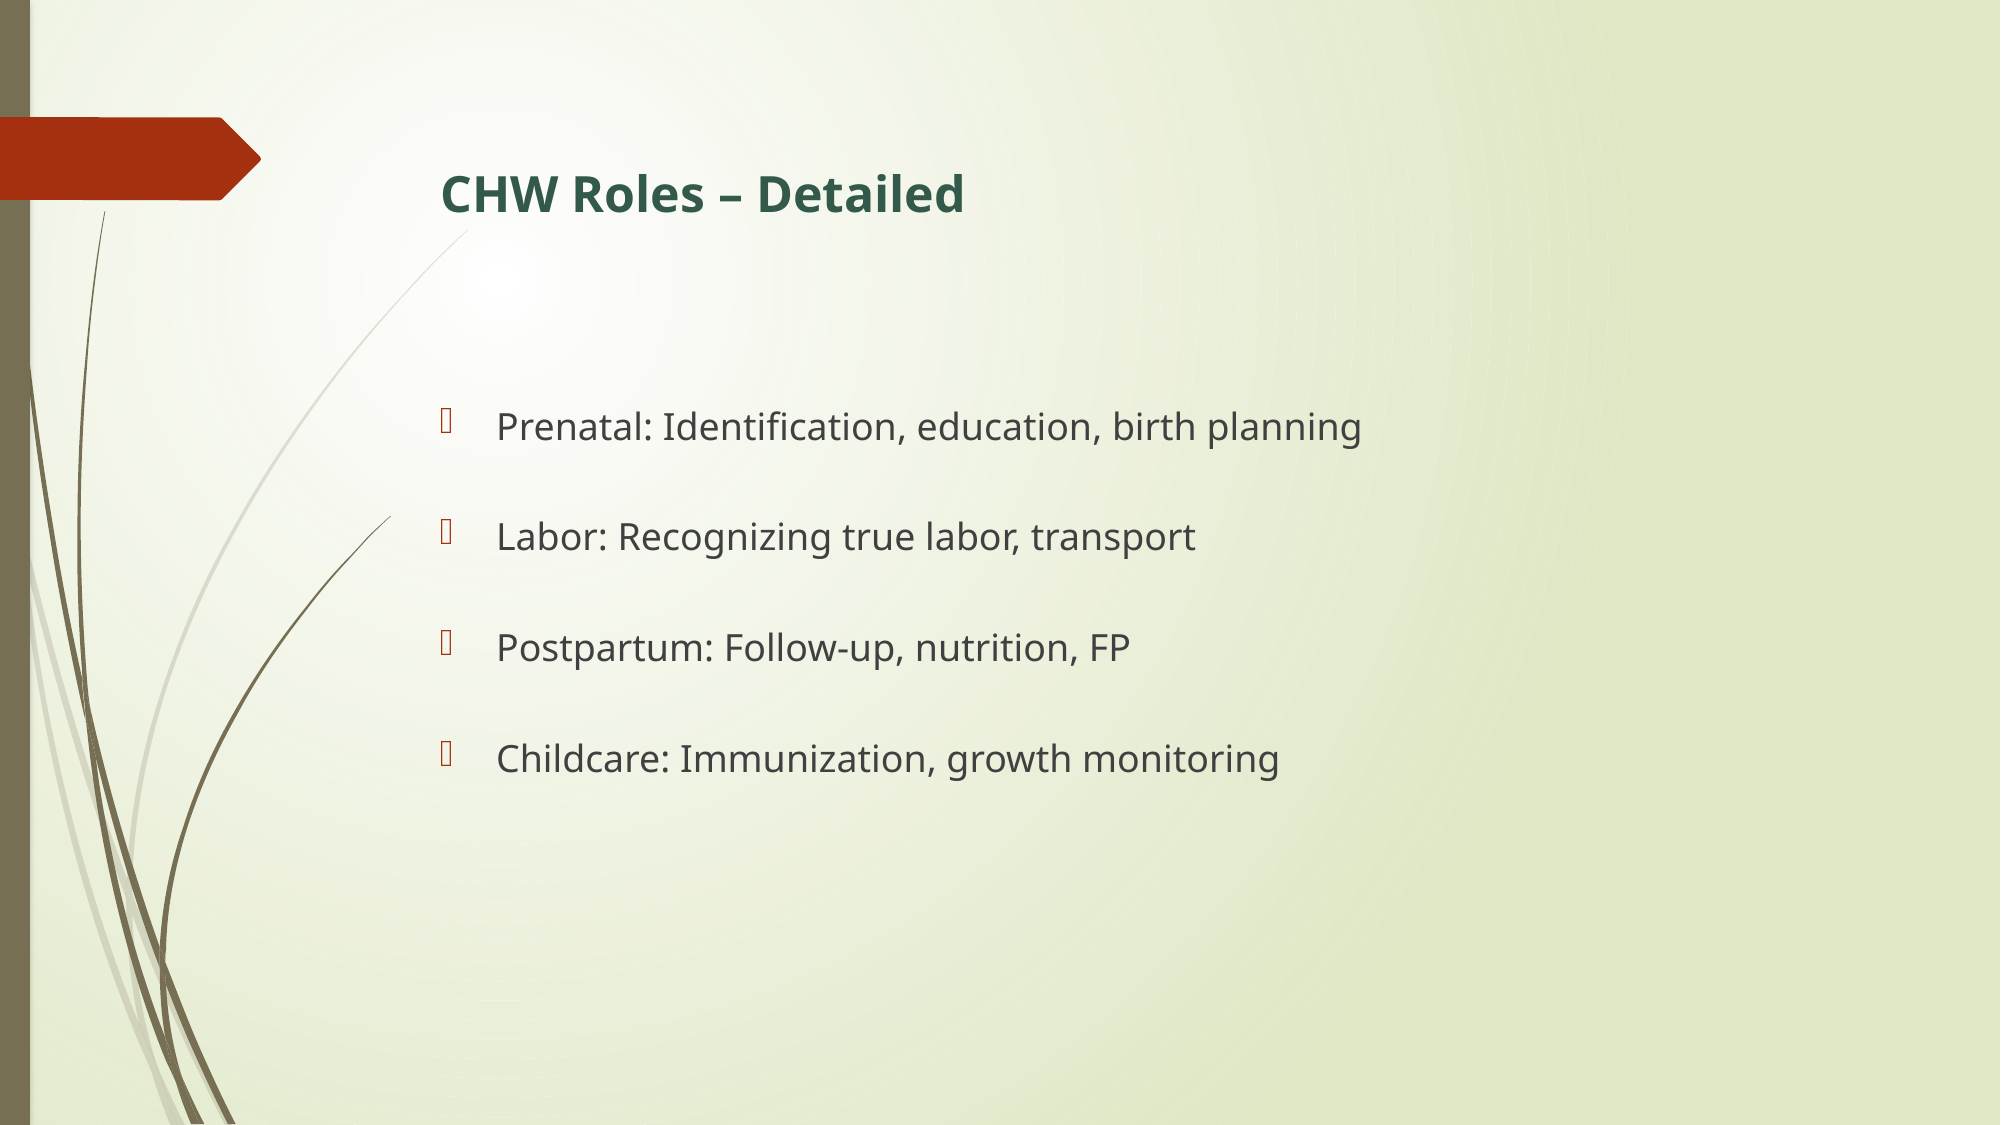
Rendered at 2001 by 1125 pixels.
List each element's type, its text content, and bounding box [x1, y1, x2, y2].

title CHW Roles – Detailed [425, 155, 1888, 350]
list Prenatal: Identification, education, birth planning Labor: Recognizing true labor, transport Postpartum: Follow-up, nutrition, FP Childcare: Immunization, growth monitoring [424, 350, 1888, 970]
